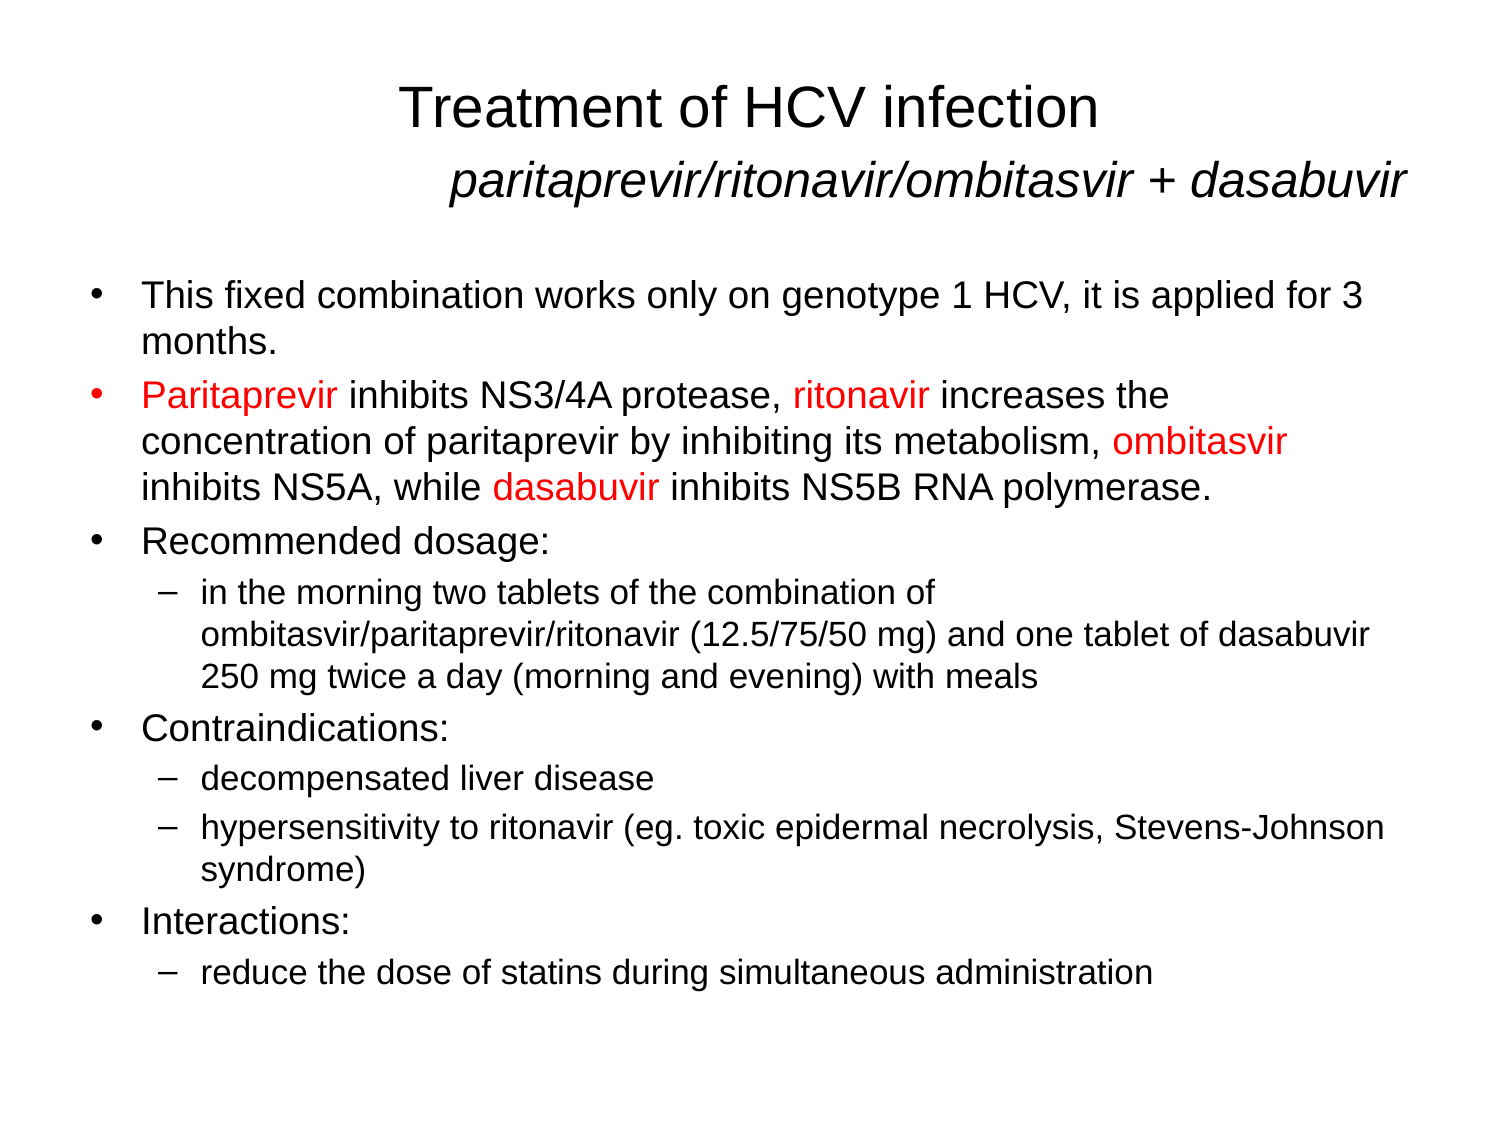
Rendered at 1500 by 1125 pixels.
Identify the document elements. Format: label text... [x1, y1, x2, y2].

title Treatment of HCV infection paritaprevir/ritonavir/ombitasvir + dasabuvir [75, 45, 1425, 233]
list This fixed combination works only on genotype 1 HCV, it is applied for 3 months. Paritaprevir inhibits NS3/4A protease, ritonavir increases the concentration of paritaprevir by inhibiting its metabolism, ombitasvir inhibits NS5A, while dasabuvir inhibits NS5B RNA polymerase. Recommended dosage: in the morning two tablets of the combination of ombitasvir/paritaprevir/ritonavir (12.5/75/50 mg) and one tablet of dasabuvir 250 mg twice a day (morning and evening) with meals Contraindications: decompensated liver disease hypersensitivity to ritonavir (eg. toxic epidermal necrolysis, Stevens-Johnson syndrome) Interactions: reduce the dose of statins during simultaneous administration [75, 262, 1425, 1005]
